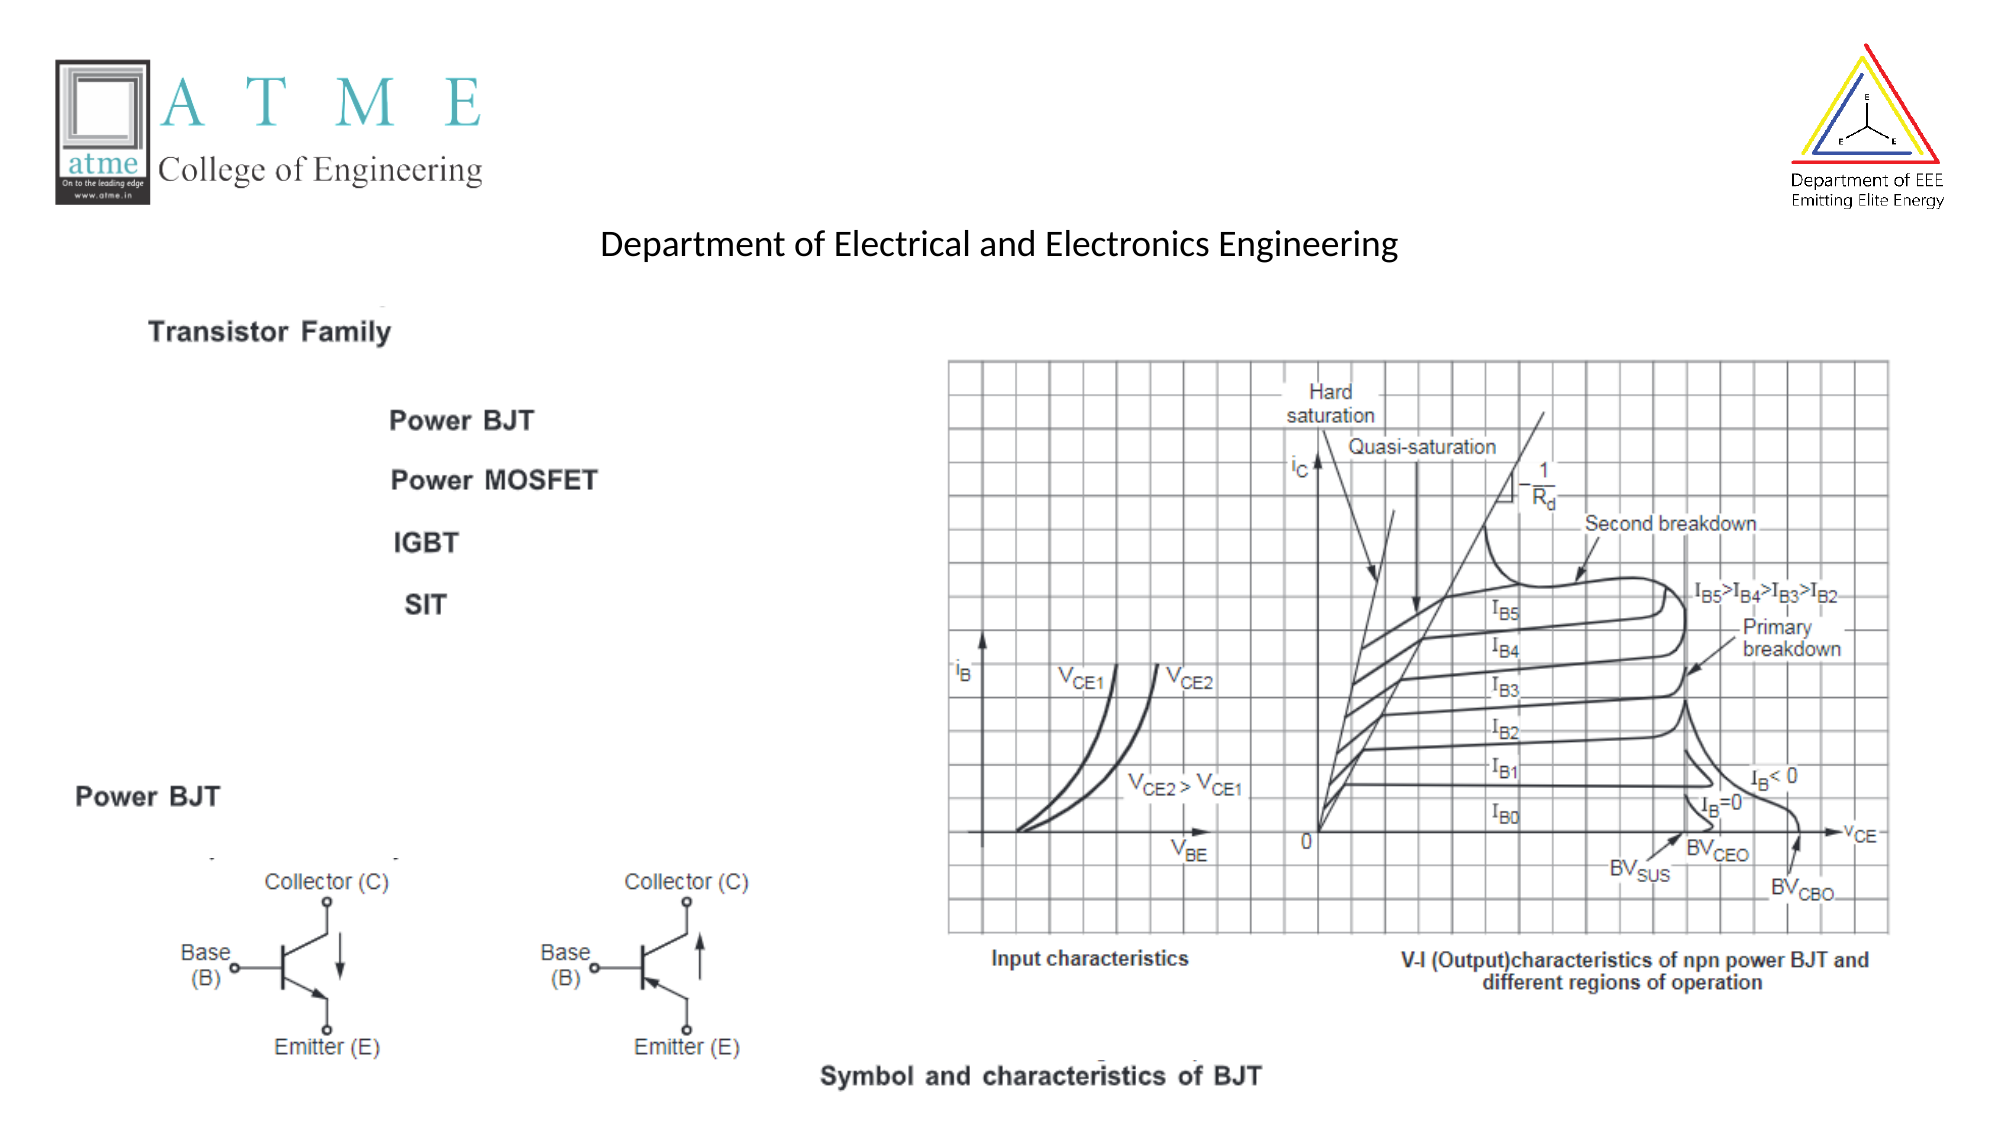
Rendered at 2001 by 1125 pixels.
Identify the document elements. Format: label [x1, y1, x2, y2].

picture [942, 357, 1895, 996]
picture [49, 51, 488, 212]
picture [1783, 37, 1948, 212]
picture [818, 1060, 1266, 1092]
picture [147, 306, 408, 358]
picture [397, 581, 452, 623]
picture [383, 520, 466, 562]
picture [147, 858, 790, 1061]
picture [69, 775, 226, 815]
picture [383, 458, 607, 501]
picture [383, 399, 540, 439]
